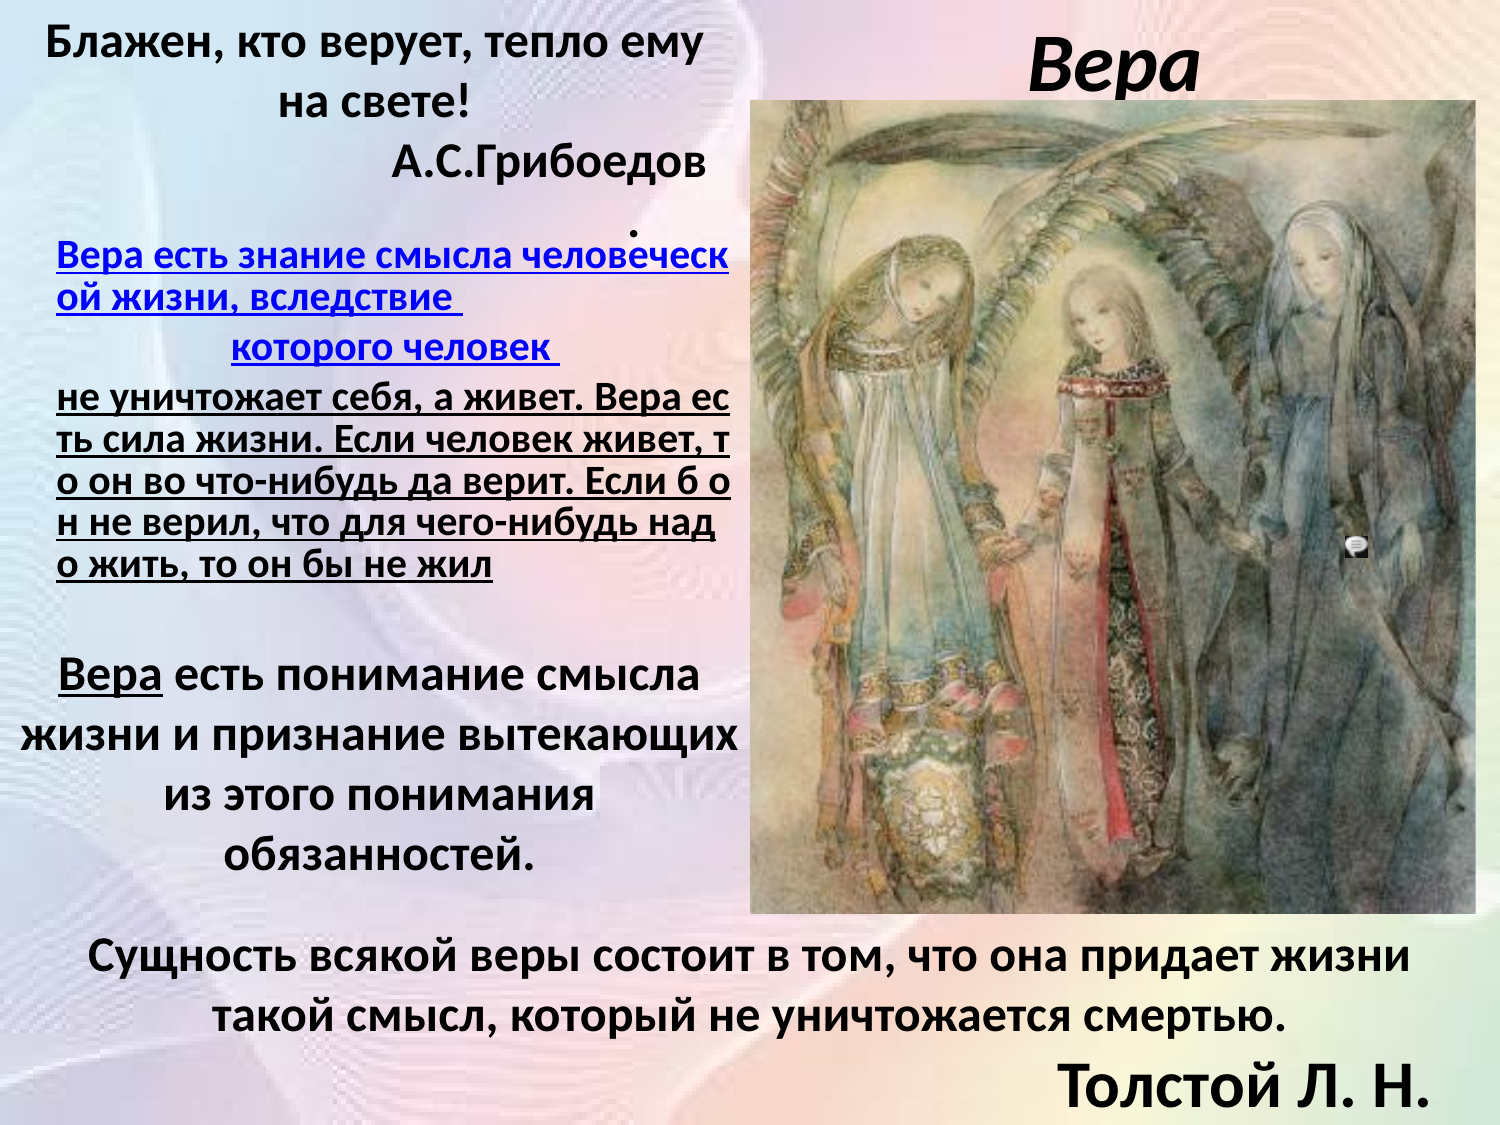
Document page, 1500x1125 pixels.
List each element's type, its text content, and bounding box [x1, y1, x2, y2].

text_box Сущность всякой веры состоит в том, что она придает жизни такой смысл, который не уничтожается смертью. Толстой Л. Н. [29, 921, 1471, 1125]
title Вера [750, 0, 1500, 116]
text_box Вера есть понимание смысла жизни и признание вытекающих из этого понимания обязанностей. [4, 633, 755, 949]
text_box Блажен, кто верует, тепло ему на свете! А.С.Грибоедов . [0, 0, 750, 315]
picture [0, 100, 1500, 1125]
text_box Вера есть знание смысла человеческой жизни, вследствие которого человек не уничтожает себя, а живет. Вера есть сила жизни. Если человек живет, то он во что-нибудь да верит. Если б он не верил, что для чего-нибудь надо жить, то он бы не жил [41, 219, 744, 485]
